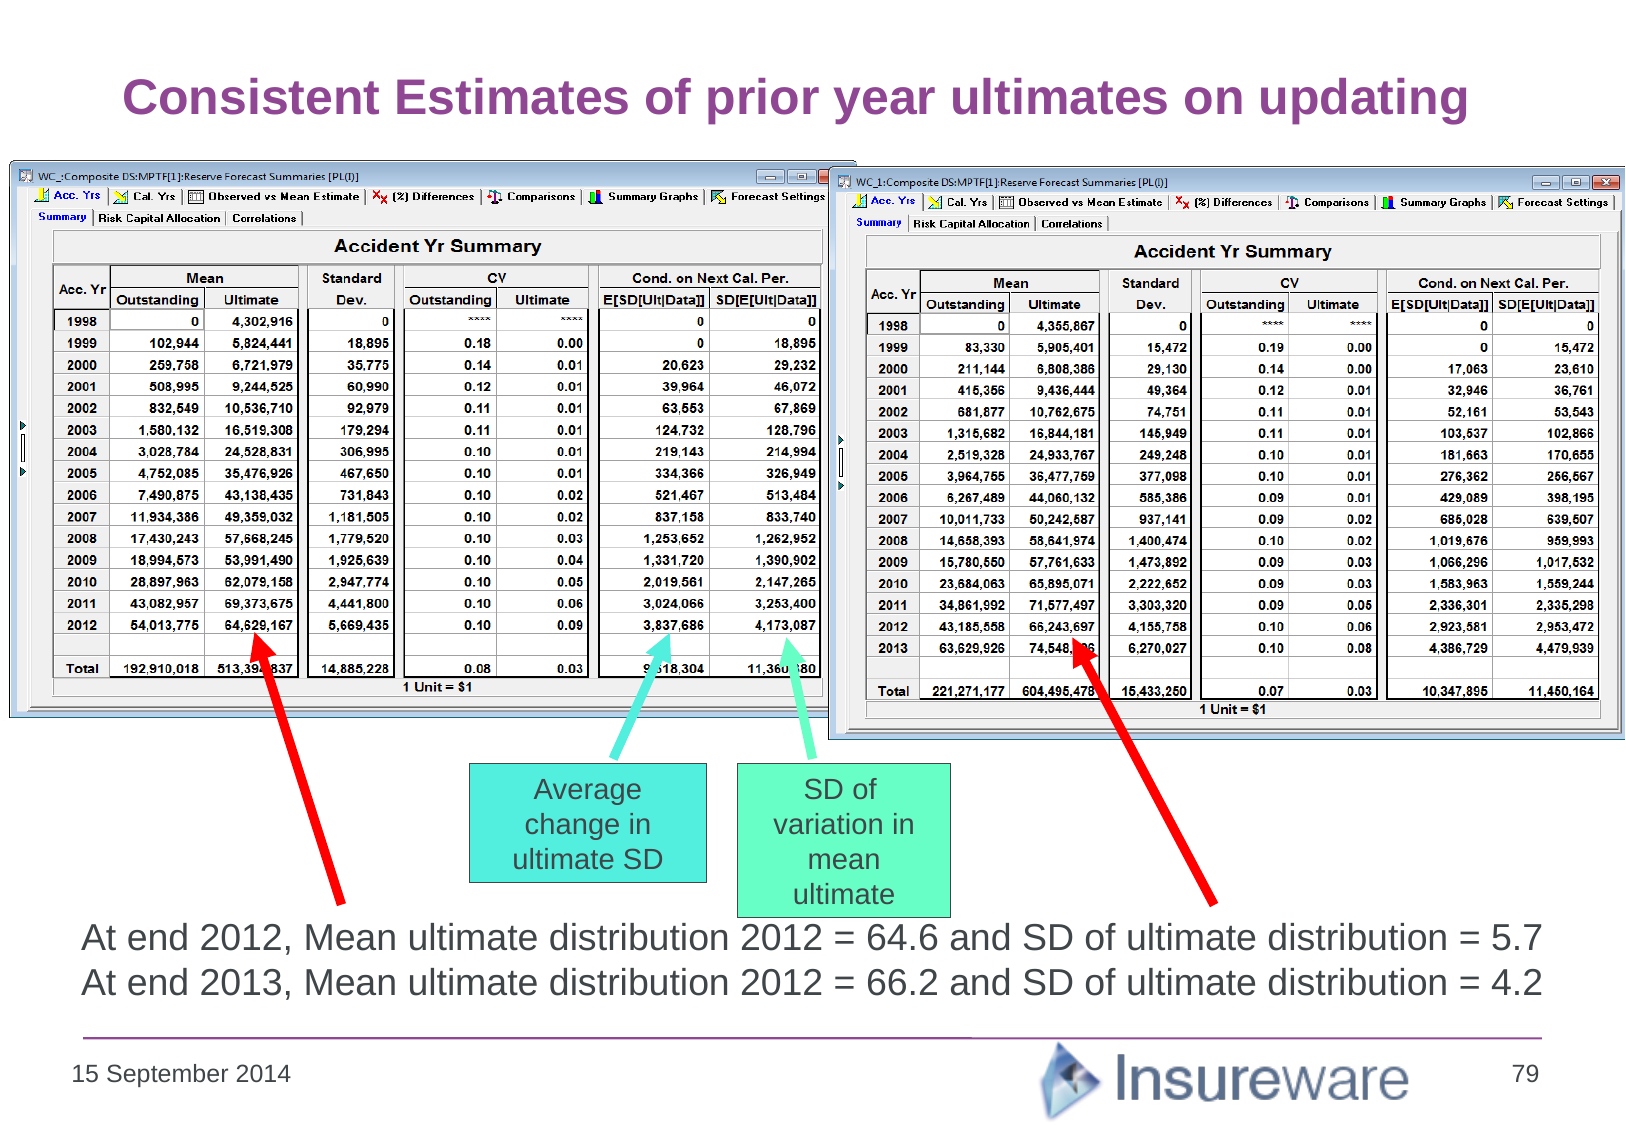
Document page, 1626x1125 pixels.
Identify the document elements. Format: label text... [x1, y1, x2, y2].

text_box At end 2012, Mean ultimate distribution 2012 = 64.6 and SD of ultimate distribution = 5.7 At end 2013, Mean ultimate distribution 2012 = 66.2 and SD of ultimate distribution = 4.2 [9, 905, 1616, 1010]
text_box SD of variation in mean ultimate [737, 763, 951, 918]
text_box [786, 636, 813, 760]
picture [1036, 1039, 1416, 1125]
text_box Average change in ultimate SD [469, 763, 707, 883]
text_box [612, 632, 671, 760]
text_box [1072, 637, 1215, 906]
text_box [254, 631, 342, 905]
slide_number 79 [1439, 1050, 1555, 1106]
title Consistent Estimates of prior year ultimates on updating [107, 0, 1581, 164]
picture [9, 160, 1625, 740]
